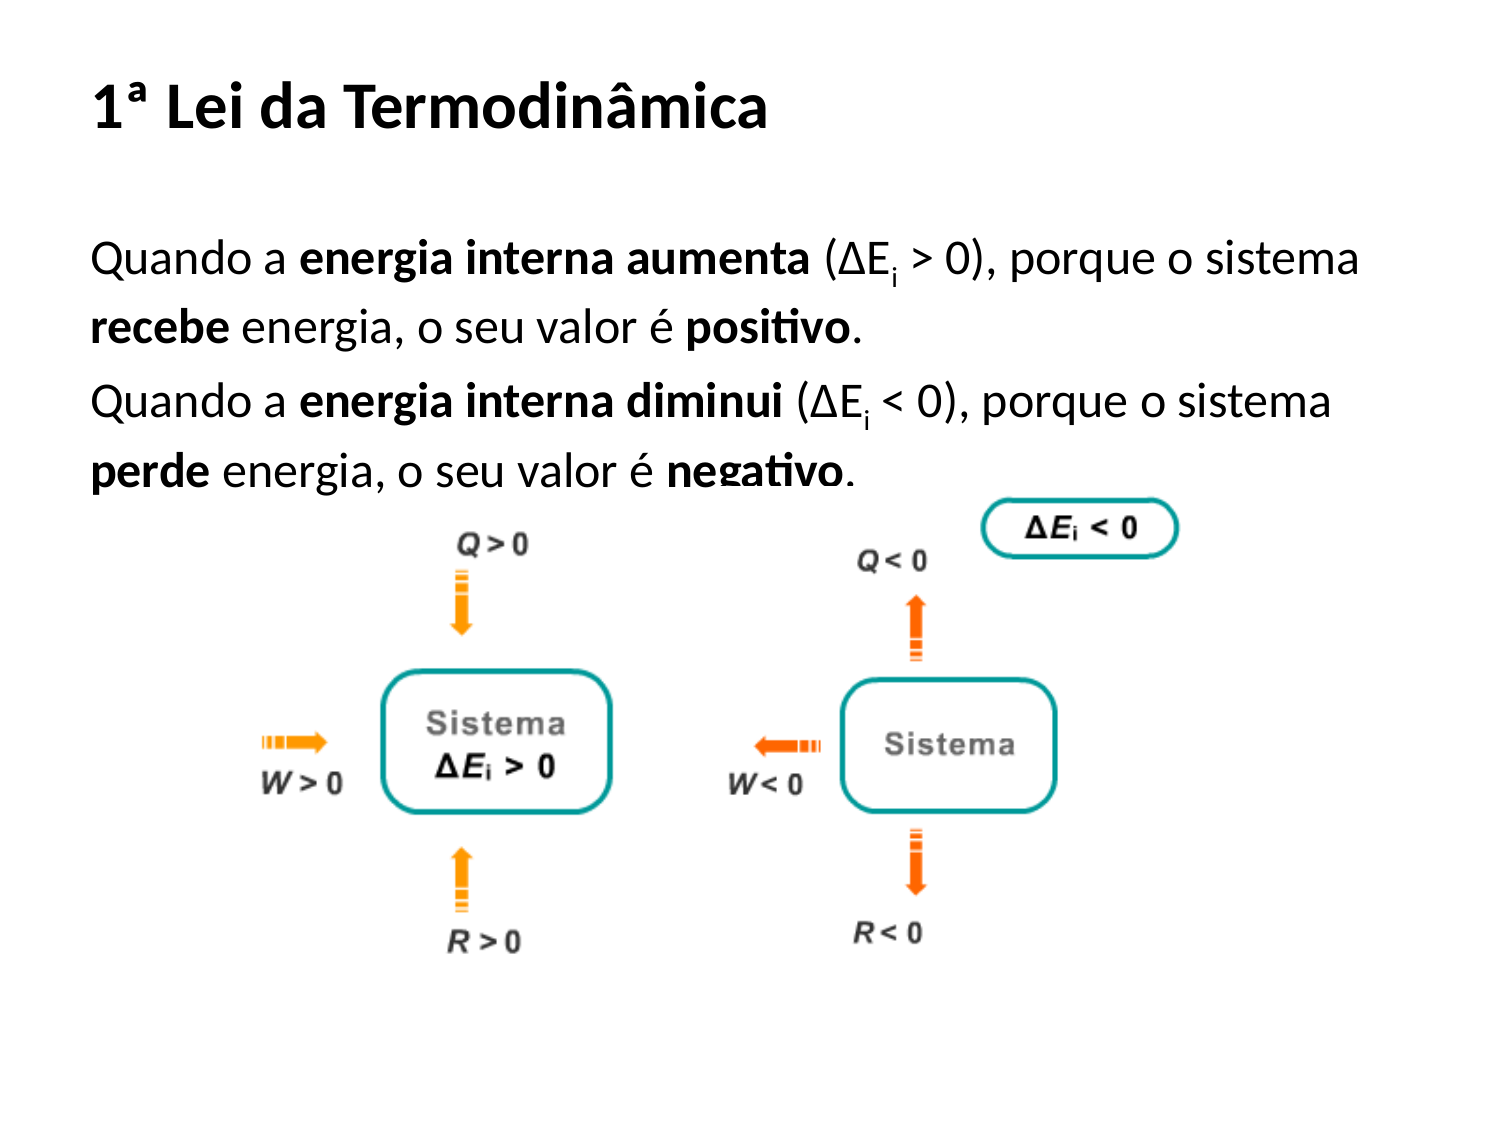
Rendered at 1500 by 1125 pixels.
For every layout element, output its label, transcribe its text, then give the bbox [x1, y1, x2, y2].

list Quando a energia interna aumenta (∆Ei > 0), porque o sistema recebe energia, o seu valor é positivo. Quando a energia interna diminui (∆Ei < 0), porque o sistema perde energia, o seu valor é negativo. [75, 208, 1424, 1004]
picture [241, 514, 633, 969]
title 1ª Lei da Termodinâmica [75, 45, 1424, 197]
picture [712, 486, 1188, 953]
